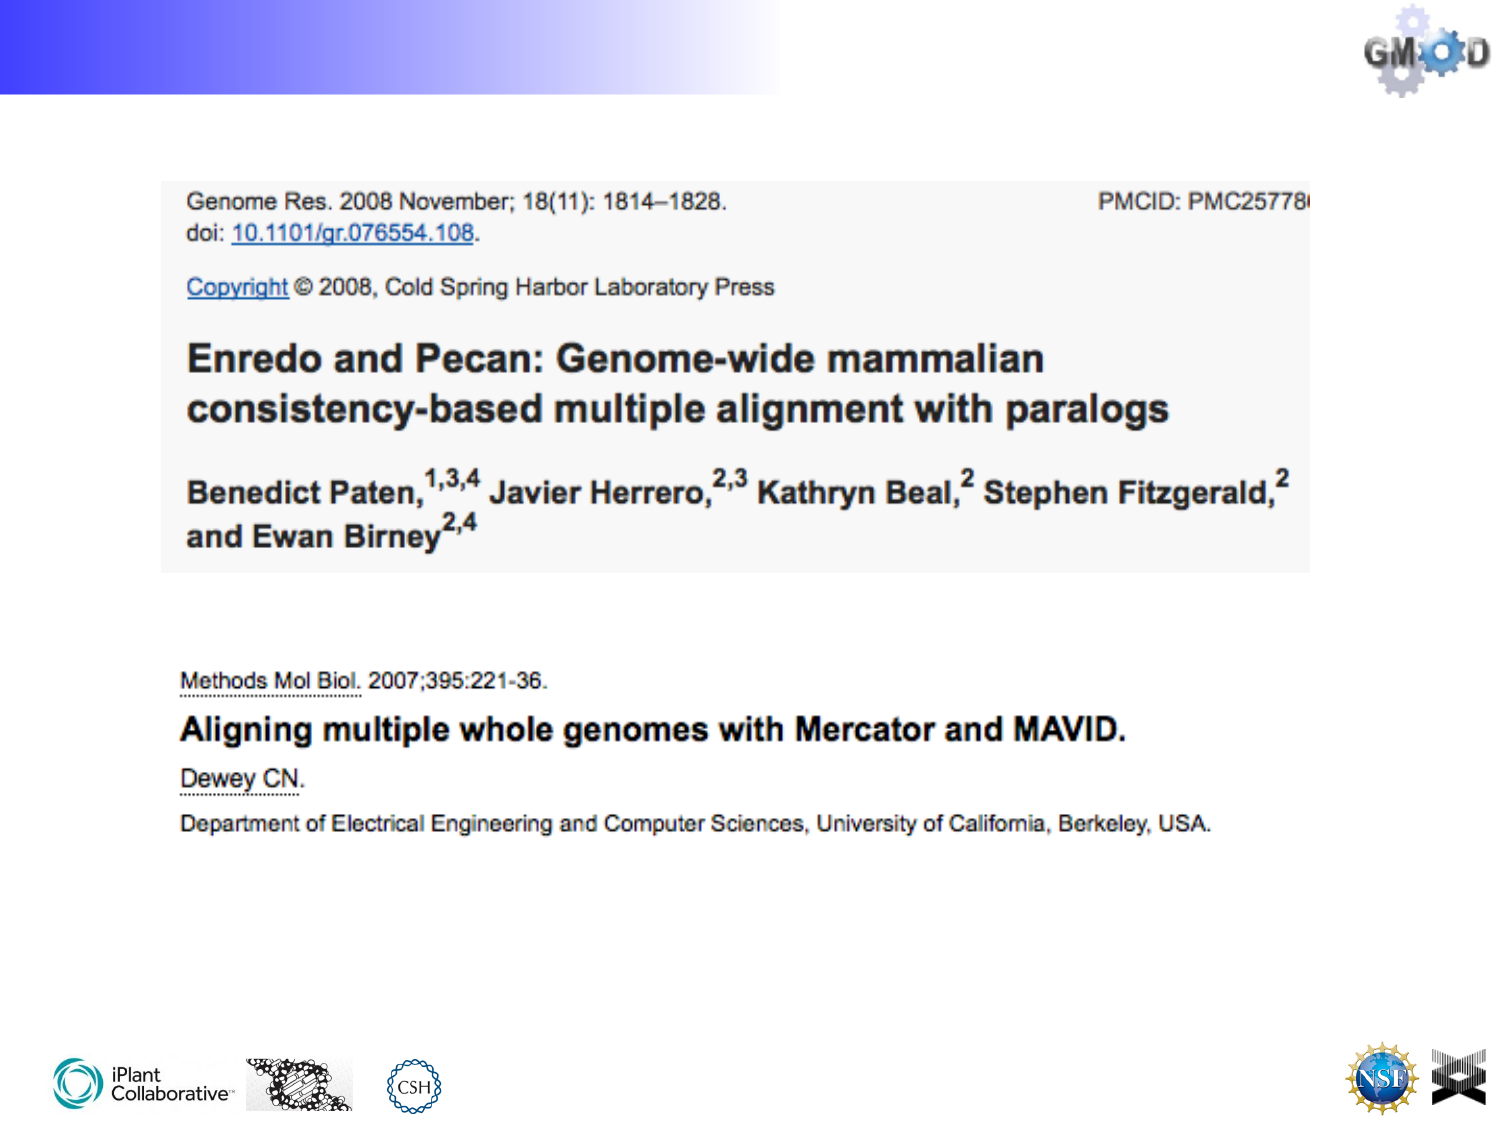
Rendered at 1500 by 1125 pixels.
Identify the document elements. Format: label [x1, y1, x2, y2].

picture [1344, 1040, 1420, 1116]
picture [39, 1053, 240, 1115]
picture [246, 1056, 353, 1113]
picture [166, 666, 1251, 855]
picture [161, 180, 1310, 574]
picture [1431, 1049, 1487, 1105]
picture [382, 1054, 442, 1116]
